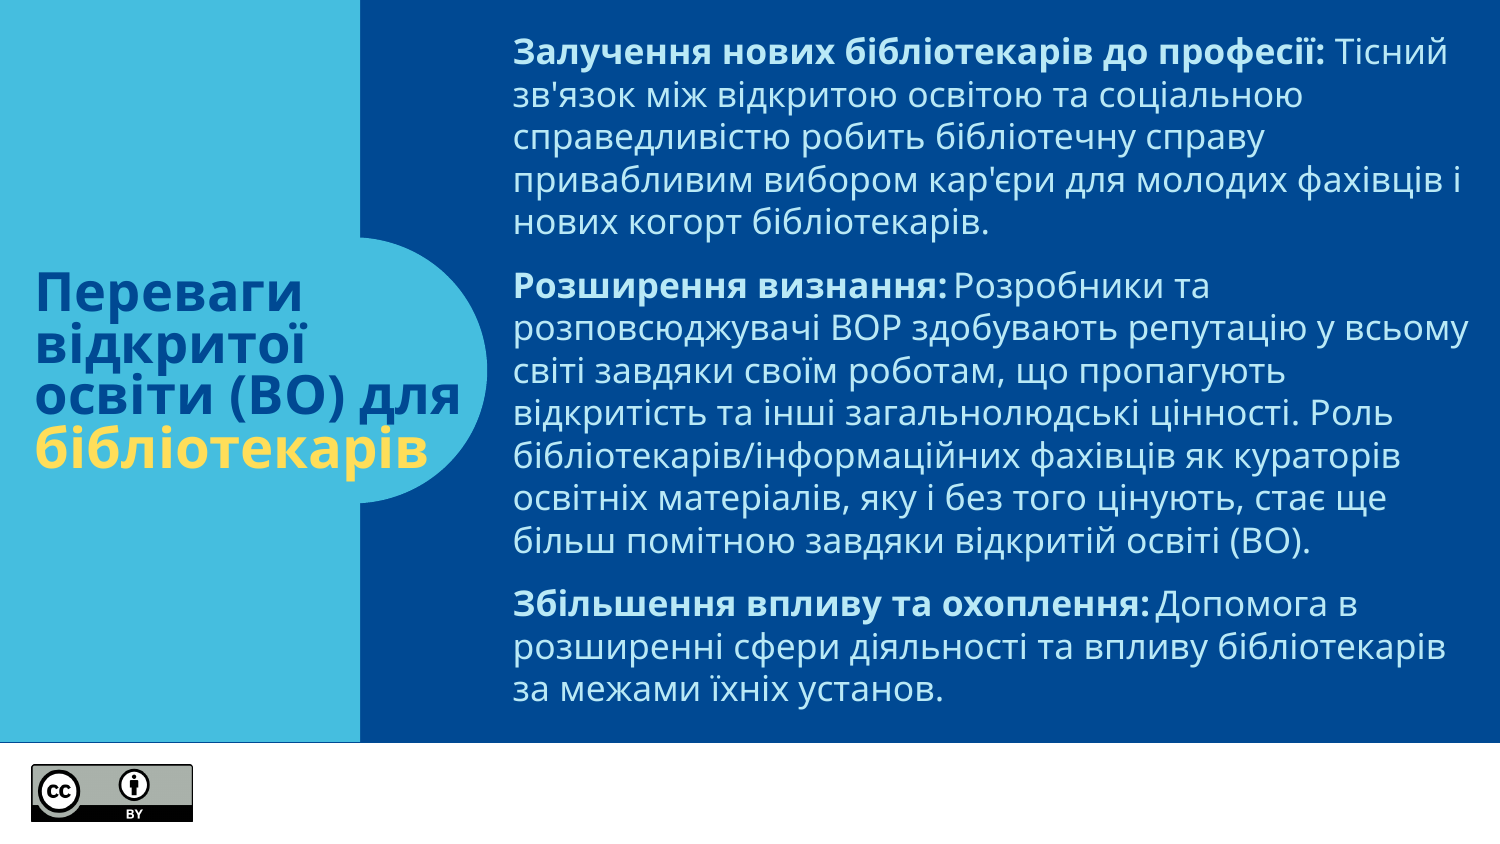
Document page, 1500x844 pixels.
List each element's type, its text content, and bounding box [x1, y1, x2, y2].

text_box [287, 237, 418, 254]
picture [31, 764, 193, 822]
text_box Залучення нових бібліотекарів до професії: Тісний зв'язок між відкритою освітою та соціальною справедливістю робить бібліотечну справу привабливим вибором кар'єри для молодих фахівців і нових когорт бібліотекарів. Розширення визнання: Розробники та розповсюджувачі ВОР здобувають репутацію у всьому світі завдяки своїм роботам, що пропагують відкритість та інші загальнолюдські цінності. Роль бібліотекарів/інформаційних фахівців як кураторів освітніх матеріалів, яку і без того цінують, стає ще більш помітною завдяки відкритій освіті (ВО). Збільшення впливу та охоплення: Допомога в розширенні сфери діяльності та впливу бібліотекарів за межами їхніх установ. [497, 14, 1500, 724]
text_box [0, 750, 1500, 844]
text_box [0, 0, 361, 742]
text_box [305, 495, 400, 504]
text_box Переваги відкритої освіти (BO) для бібліотекарів [19, 254, 488, 495]
